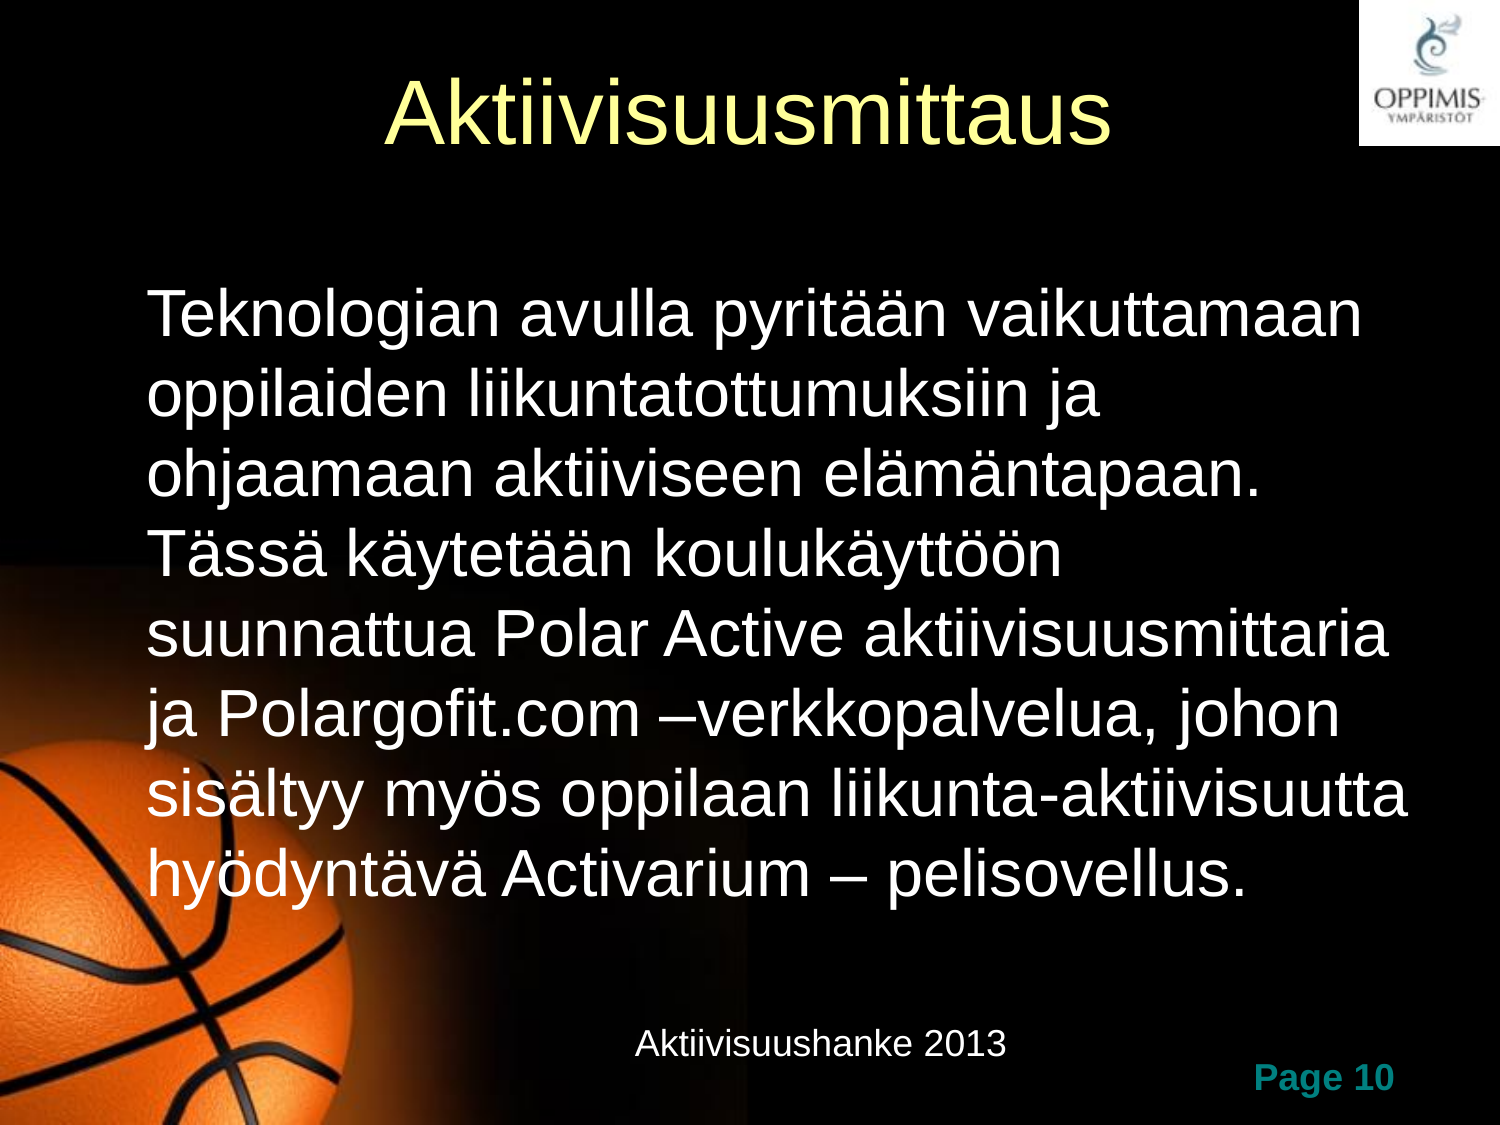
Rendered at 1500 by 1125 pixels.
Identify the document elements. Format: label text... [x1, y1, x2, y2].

picture [0, 0, 1500, 1125]
list Teknologian avulla pyritään vaikuttamaan oppilaiden liikuntatottumuksiin ja ohjaamaan aktiiviseen elämäntapaan. Tässä käytetään koulukäyttöön suunnattua Polar Active aktiivisuusmittaria ja Polargofit.com –verkkopalvelua, johon sisältyy myös oppilaan liikunta-aktiivisuutta hyödyntävä Activarium – pelisovellus. [75, 262, 1425, 1005]
footer Aktiivisuushanke 2013 [620, 1011, 1096, 1090]
title Aktiivisuusmittaus [75, 45, 1425, 233]
